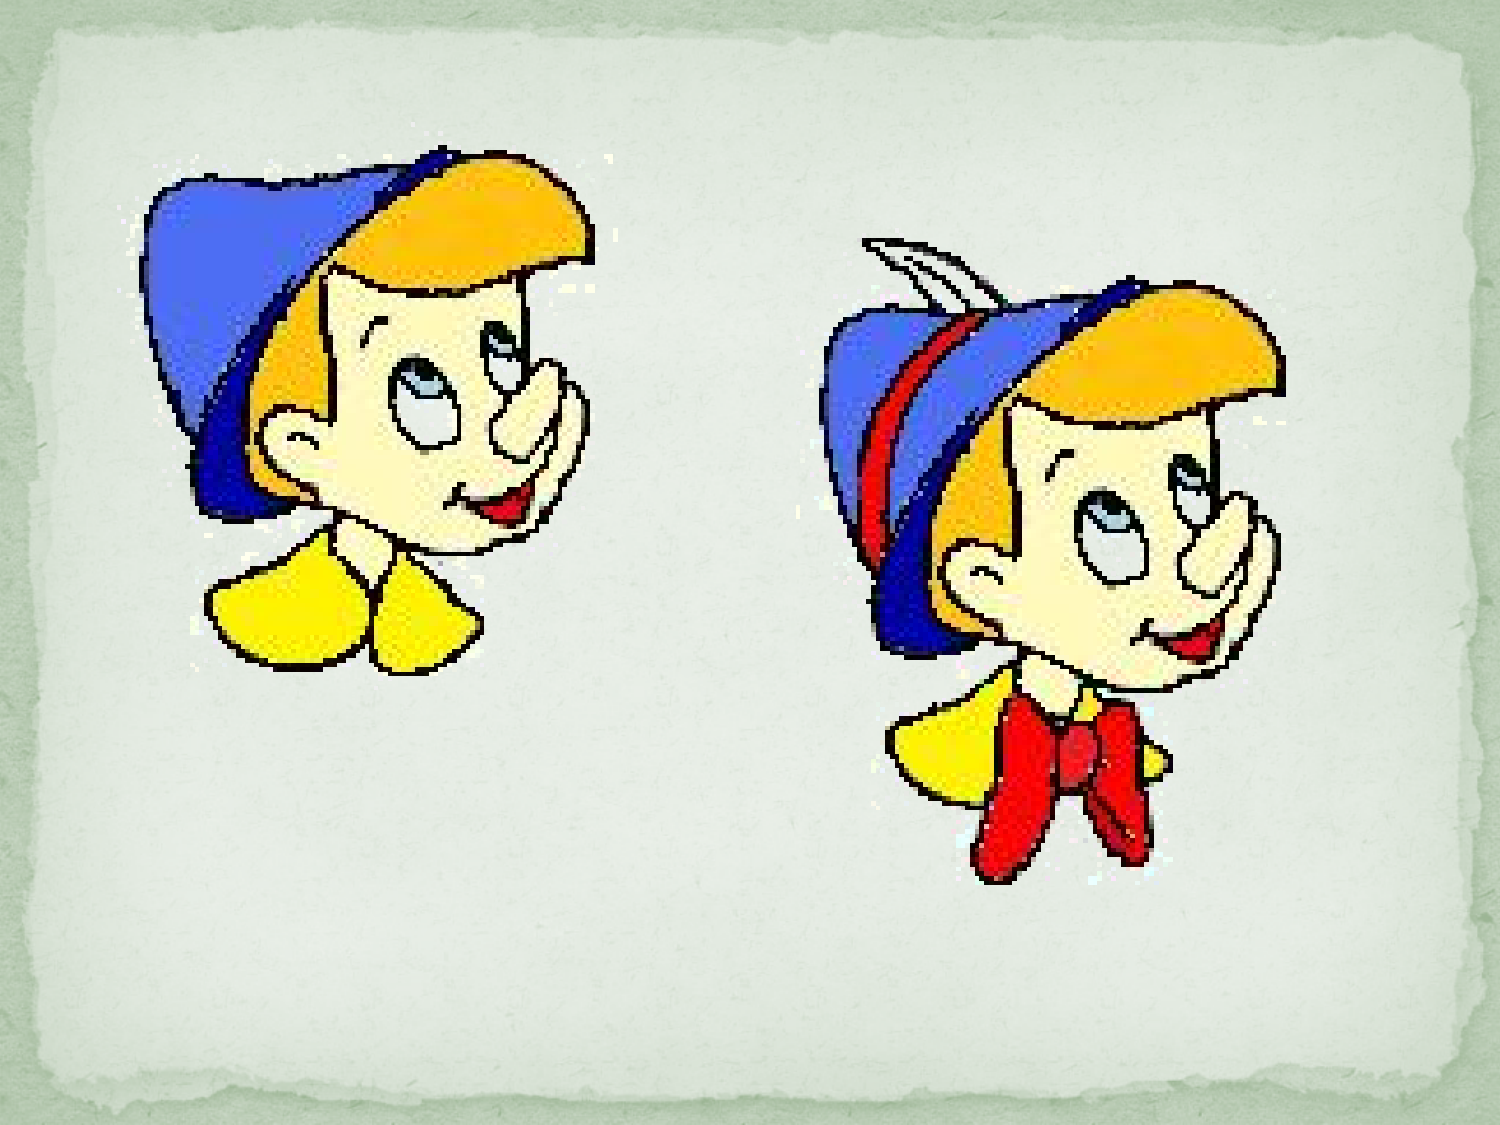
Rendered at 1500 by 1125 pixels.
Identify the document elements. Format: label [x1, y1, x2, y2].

picture [117, 81, 618, 774]
picture [796, 210, 1310, 915]
